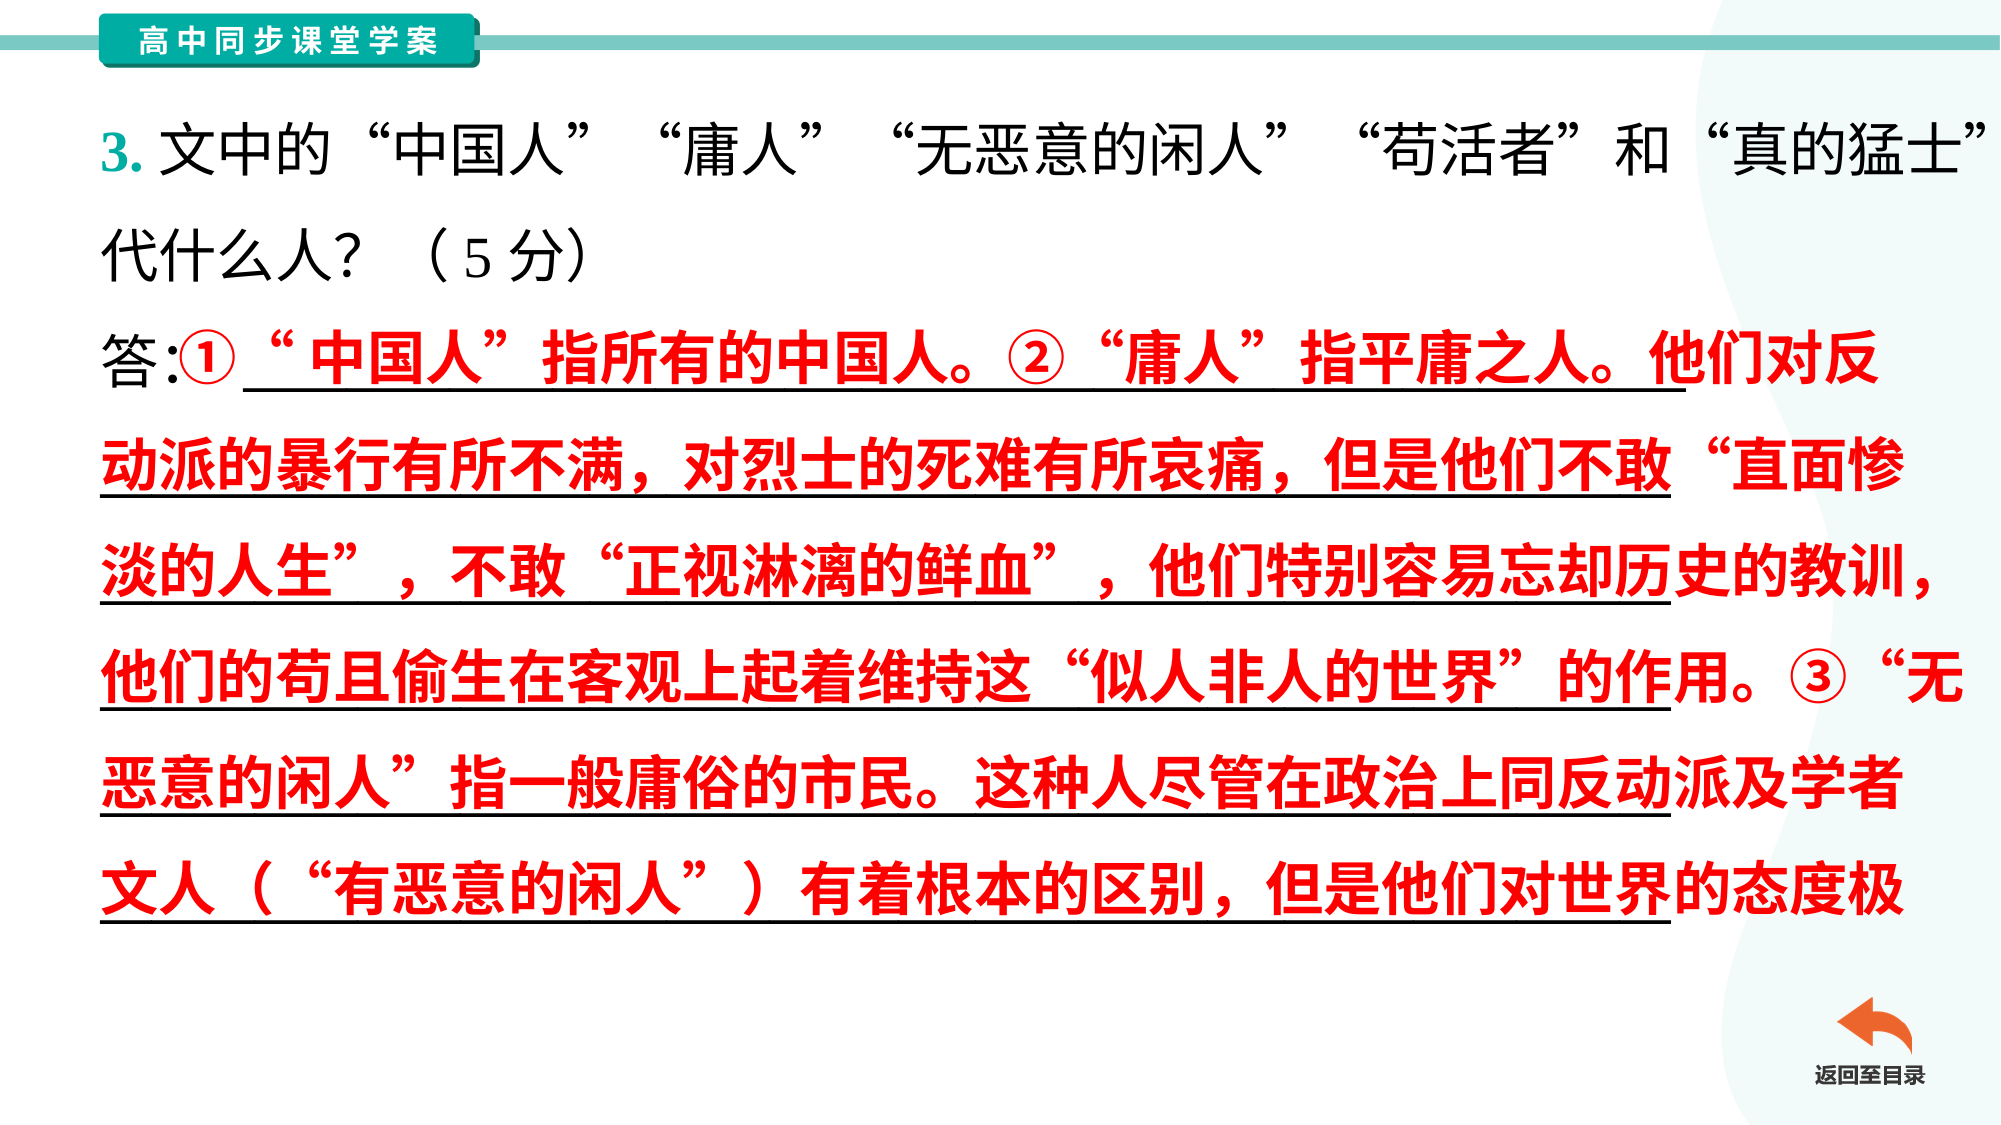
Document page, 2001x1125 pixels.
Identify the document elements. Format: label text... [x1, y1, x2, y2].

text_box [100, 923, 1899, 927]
picture [0, 0, 2000, 1125]
text_box ①“中国人”指所有的中国人。②“庸人”指平庸之人。他们对反 动派的暴行有所不满，对烈士的死难有所哀痛，但是他们不敢“直面惨 淡的人生”，不敢“正视淋漓的鲜血”，他们特别容易忘却历史的教训， 他们的苟且偷生在客观上起着维持这“似人非人的世界”的作用。③“无 恶意的闲人”指一般庸俗的市民。这种人尽管在政治上同反动派及学者 文人（“有恶意的闲人”）有着根本的区别，但是他们对世界的态度极 [100, 285, 1899, 923]
text_box 3.文中的“中国人”“庸人”“无恶意的闲人”“苟活者”和“真的猛士”分别指 代什么人？（5分） 答： ________________________________________________________ _____________________________________________________________ _____________________________________________________________ _____________________________________________________________ _____________________________________________________________ _____________________________________________________________ [100, 76, 1899, 285]
